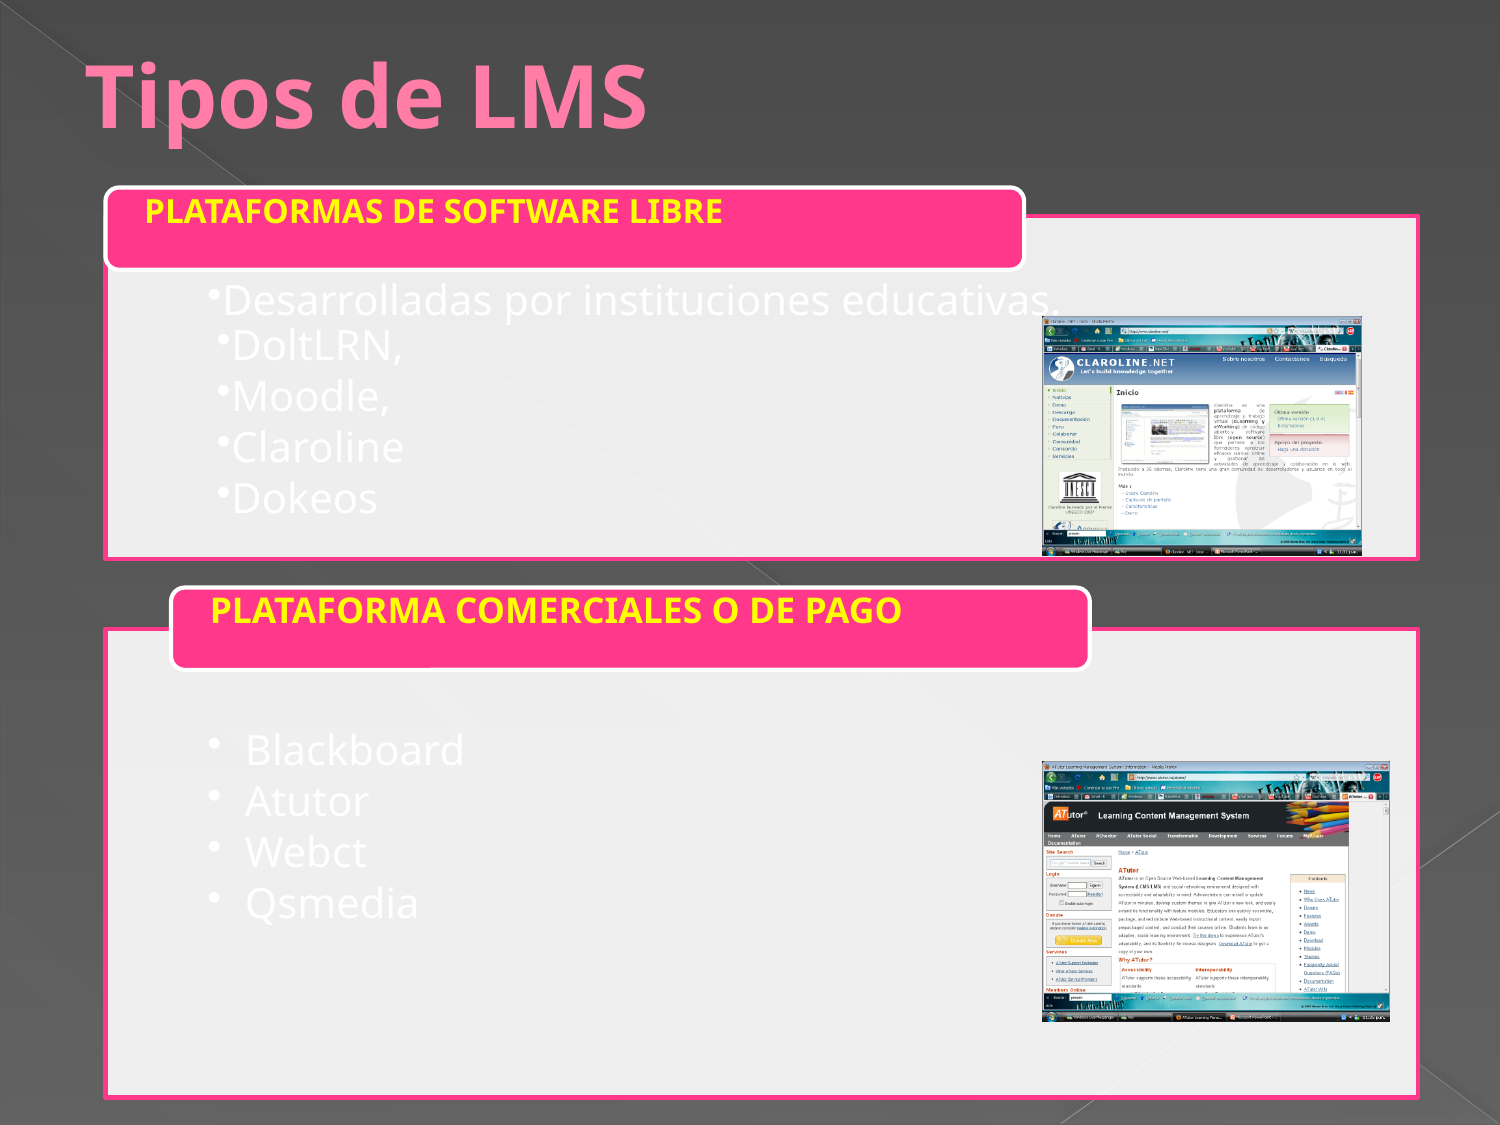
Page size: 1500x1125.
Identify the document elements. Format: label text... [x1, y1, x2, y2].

title Tipos de LMS [70, 0, 1421, 188]
picture [1042, 761, 1391, 1023]
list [105, 187, 1419, 1099]
picture [1347, 328, 1354, 334]
picture [1042, 316, 1362, 556]
